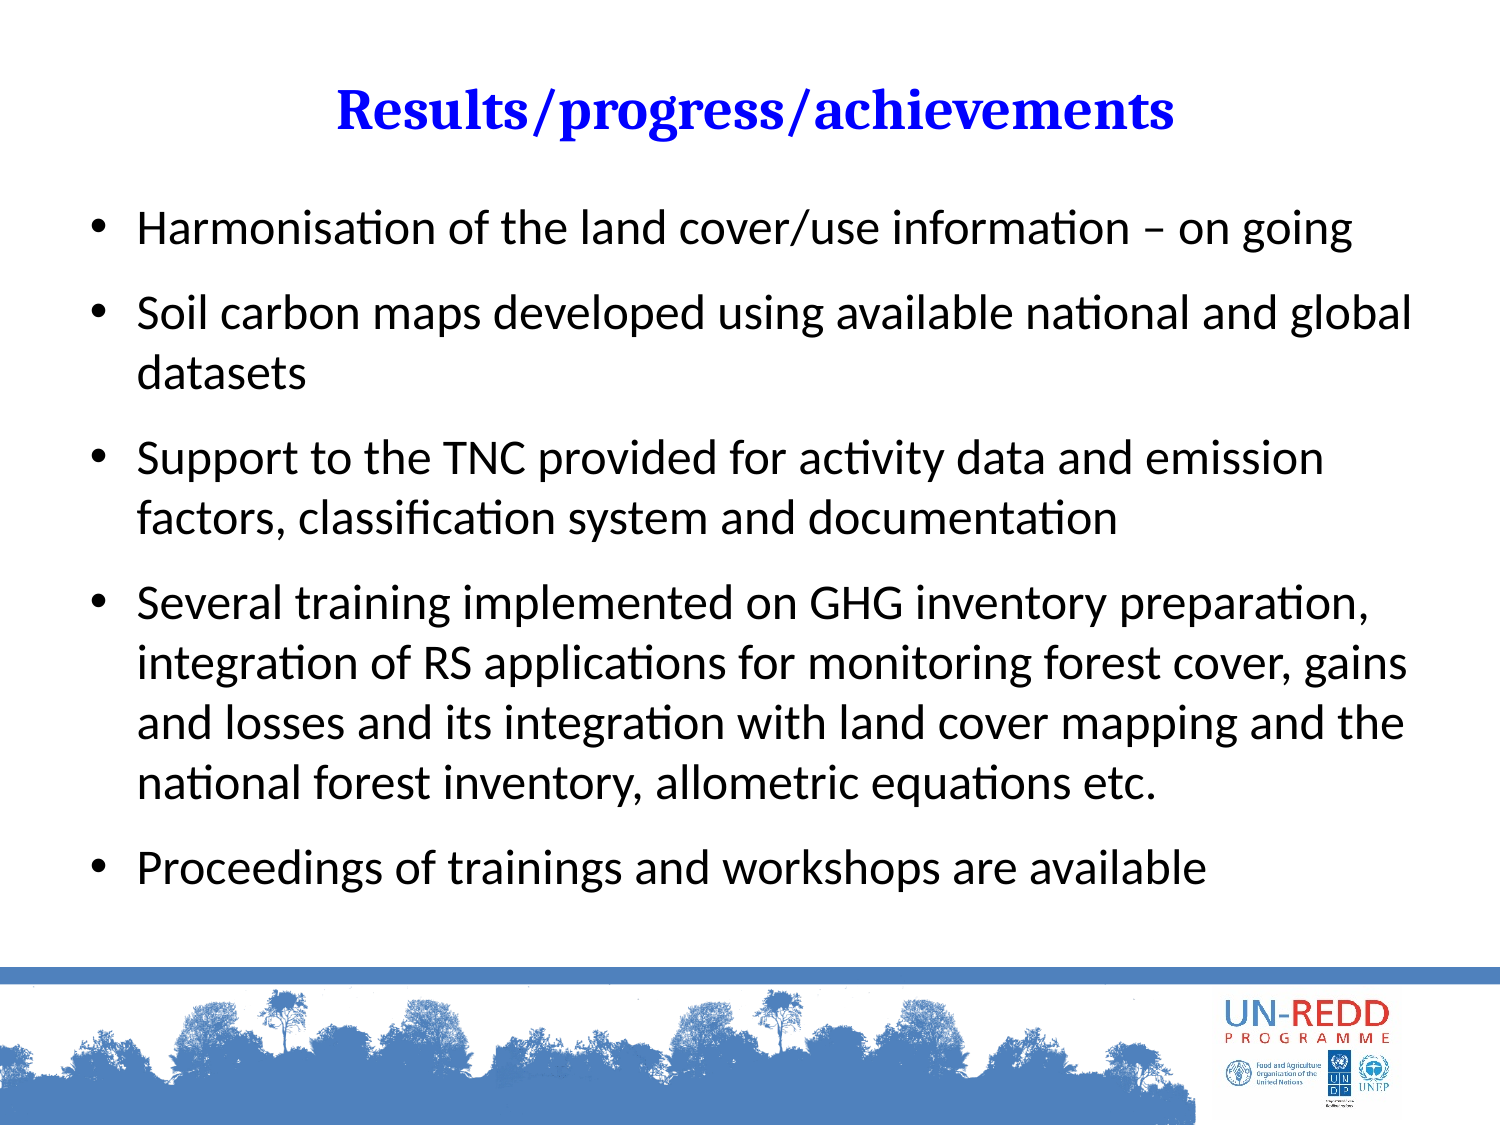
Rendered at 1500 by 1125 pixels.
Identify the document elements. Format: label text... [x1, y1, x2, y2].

text_box Harmonisation of the land cover/use information – on going Soil carbon maps developed using available national and global datasets Support to the TNC provided for activity data and emission factors, classification system and documentation Several training implemented on GHG inventory preparation, integration of RS applications for monitoring forest cover, gains and losses and its integration with land cover mapping and the national forest inventory, allometric equations etc. Proceedings of trainings and workshops are available [75, 187, 1457, 903]
picture [0, 975, 1196, 1125]
text_box Results/progress/achievements [43, 37, 1469, 175]
picture [1212, 986, 1402, 1120]
